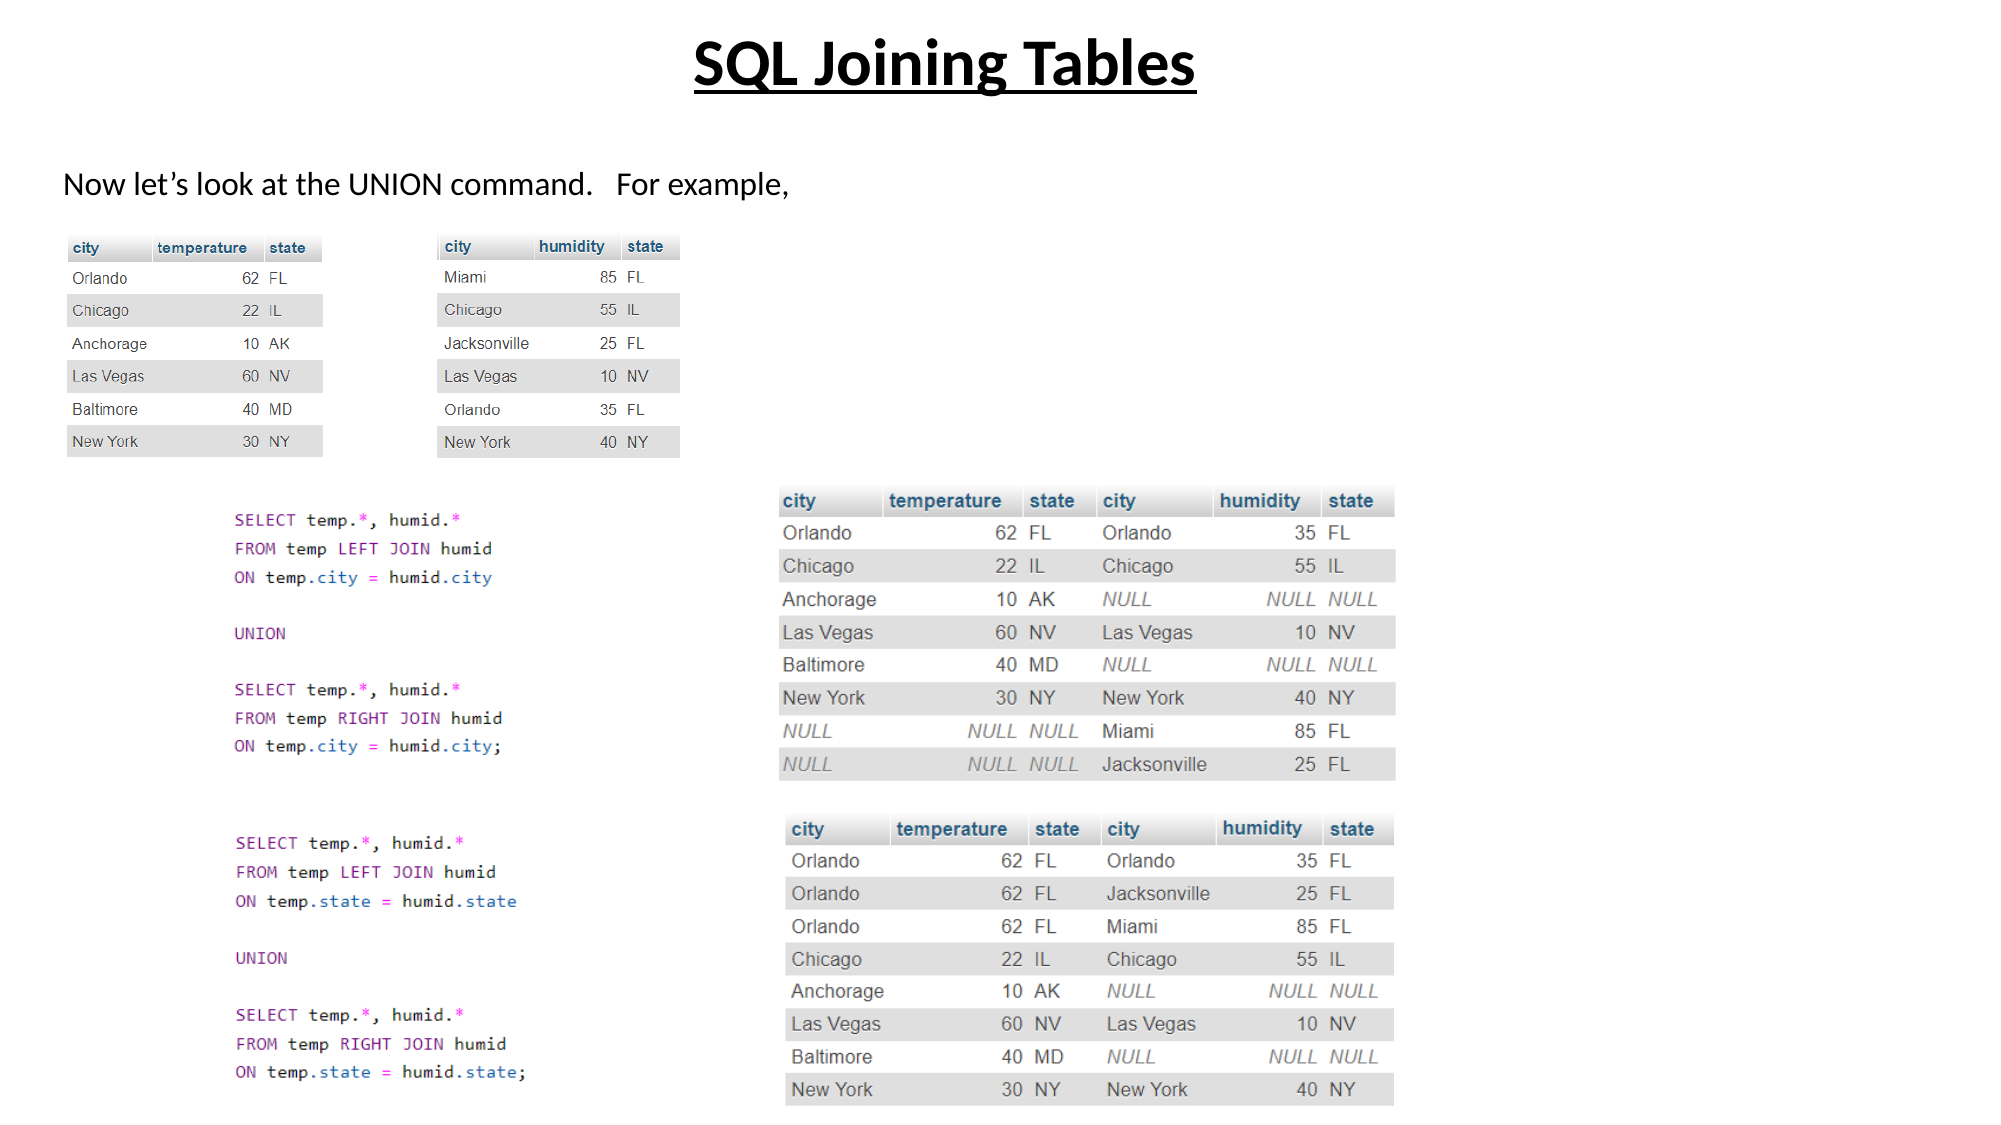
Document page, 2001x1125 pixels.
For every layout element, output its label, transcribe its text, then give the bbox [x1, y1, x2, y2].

text_box SQL Joining Tables [678, 11, 1212, 107]
picture [229, 828, 534, 1087]
picture [437, 232, 680, 458]
text_box Now let’s look at the UNION command. For example, [48, 155, 1346, 210]
picture [782, 810, 1394, 1107]
picture [67, 231, 326, 457]
picture [779, 484, 1397, 782]
picture [229, 504, 507, 763]
